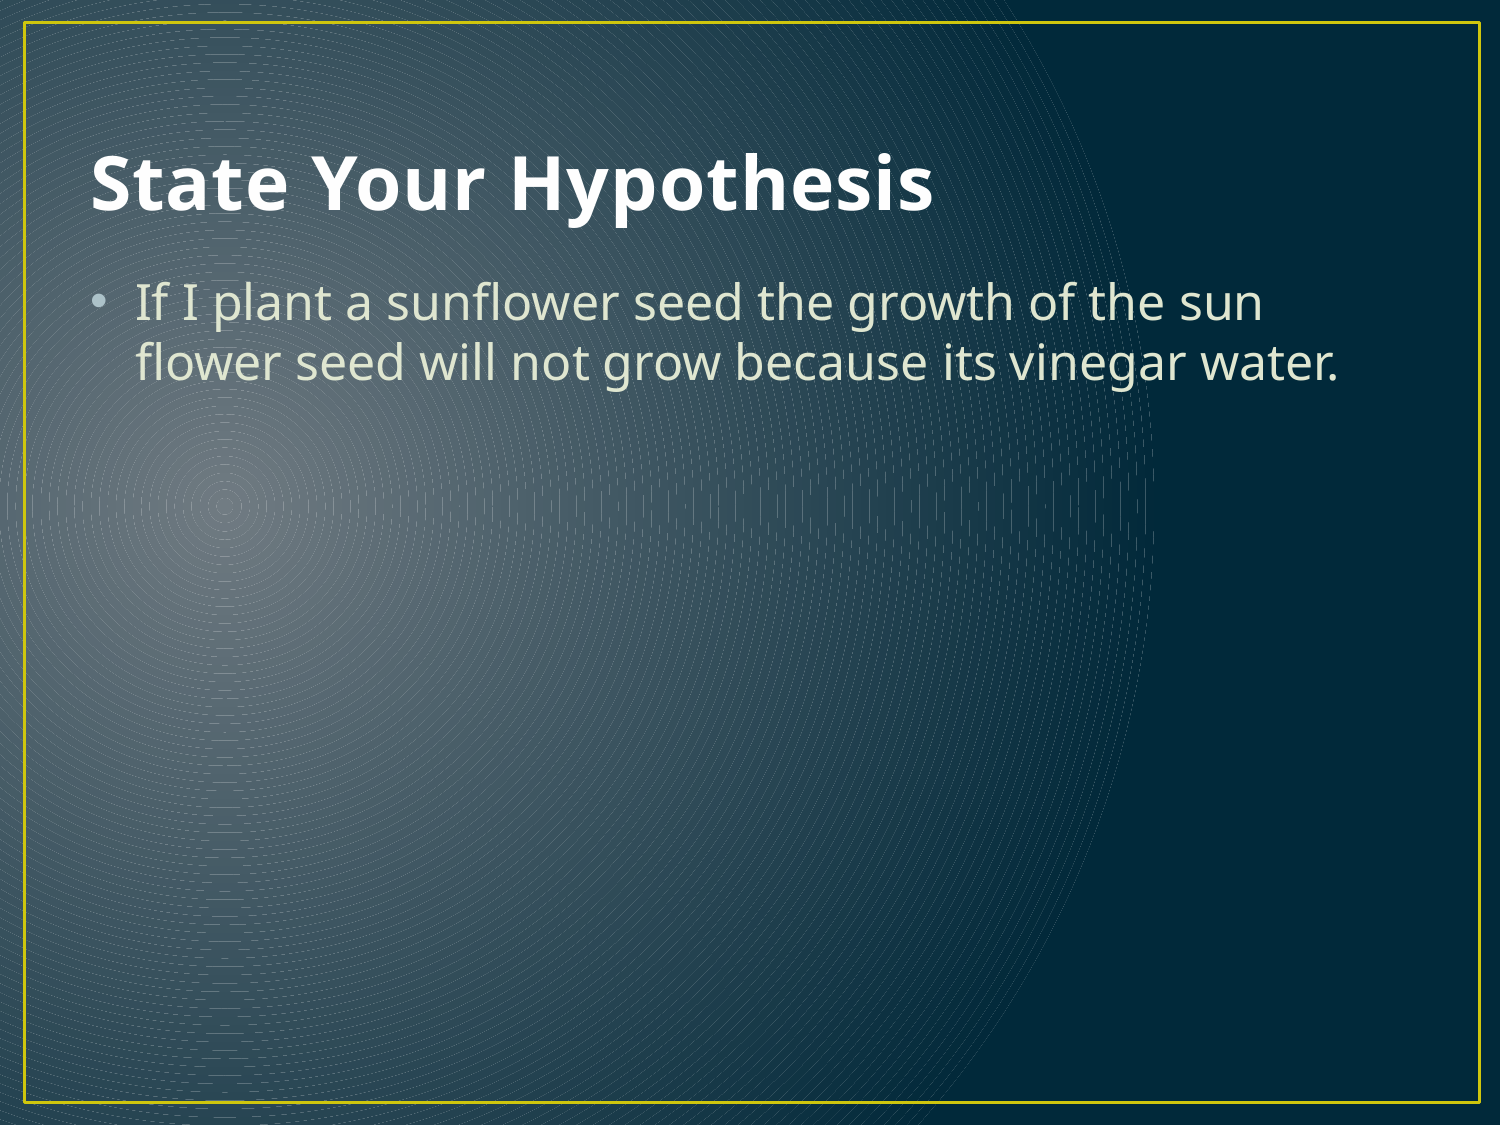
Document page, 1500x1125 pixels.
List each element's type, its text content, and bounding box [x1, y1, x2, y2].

list If I plant a sunflower seed the growth of the sun flower seed will not grow because its vinegar water. [75, 262, 1425, 1005]
title State Your Hypothesis [75, 45, 1425, 233]
